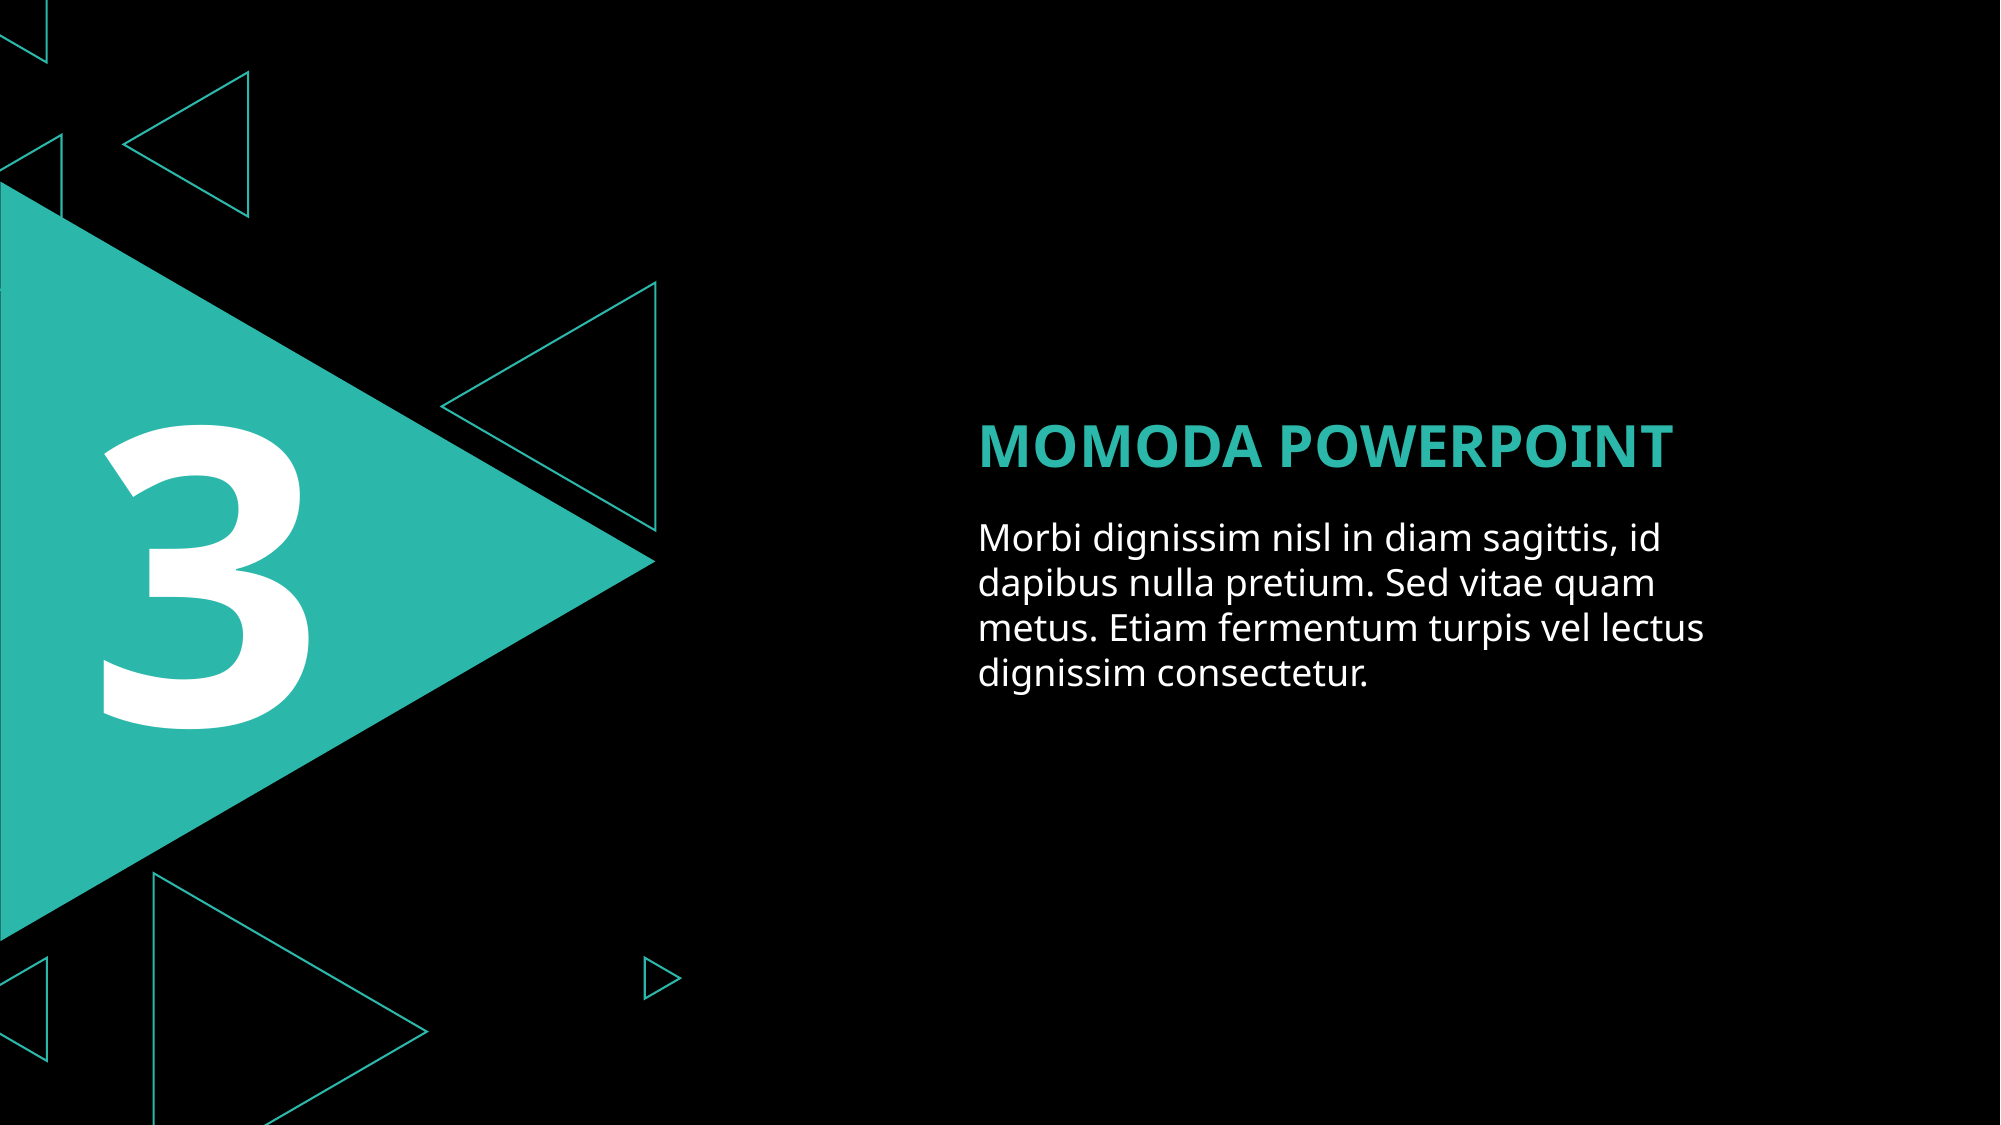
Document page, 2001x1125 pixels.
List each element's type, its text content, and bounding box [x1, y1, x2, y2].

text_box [0, 129, 953, 996]
text_box Morbi dignissim nisl in diam sagittis, id dapibus nulla pretium. Sed vitae quam metus. Etiam fermentum turpis vel lectus dignissim consectetur. [962, 506, 1782, 702]
text_box MOMODA POWERPOINT [962, 401, 1817, 487]
